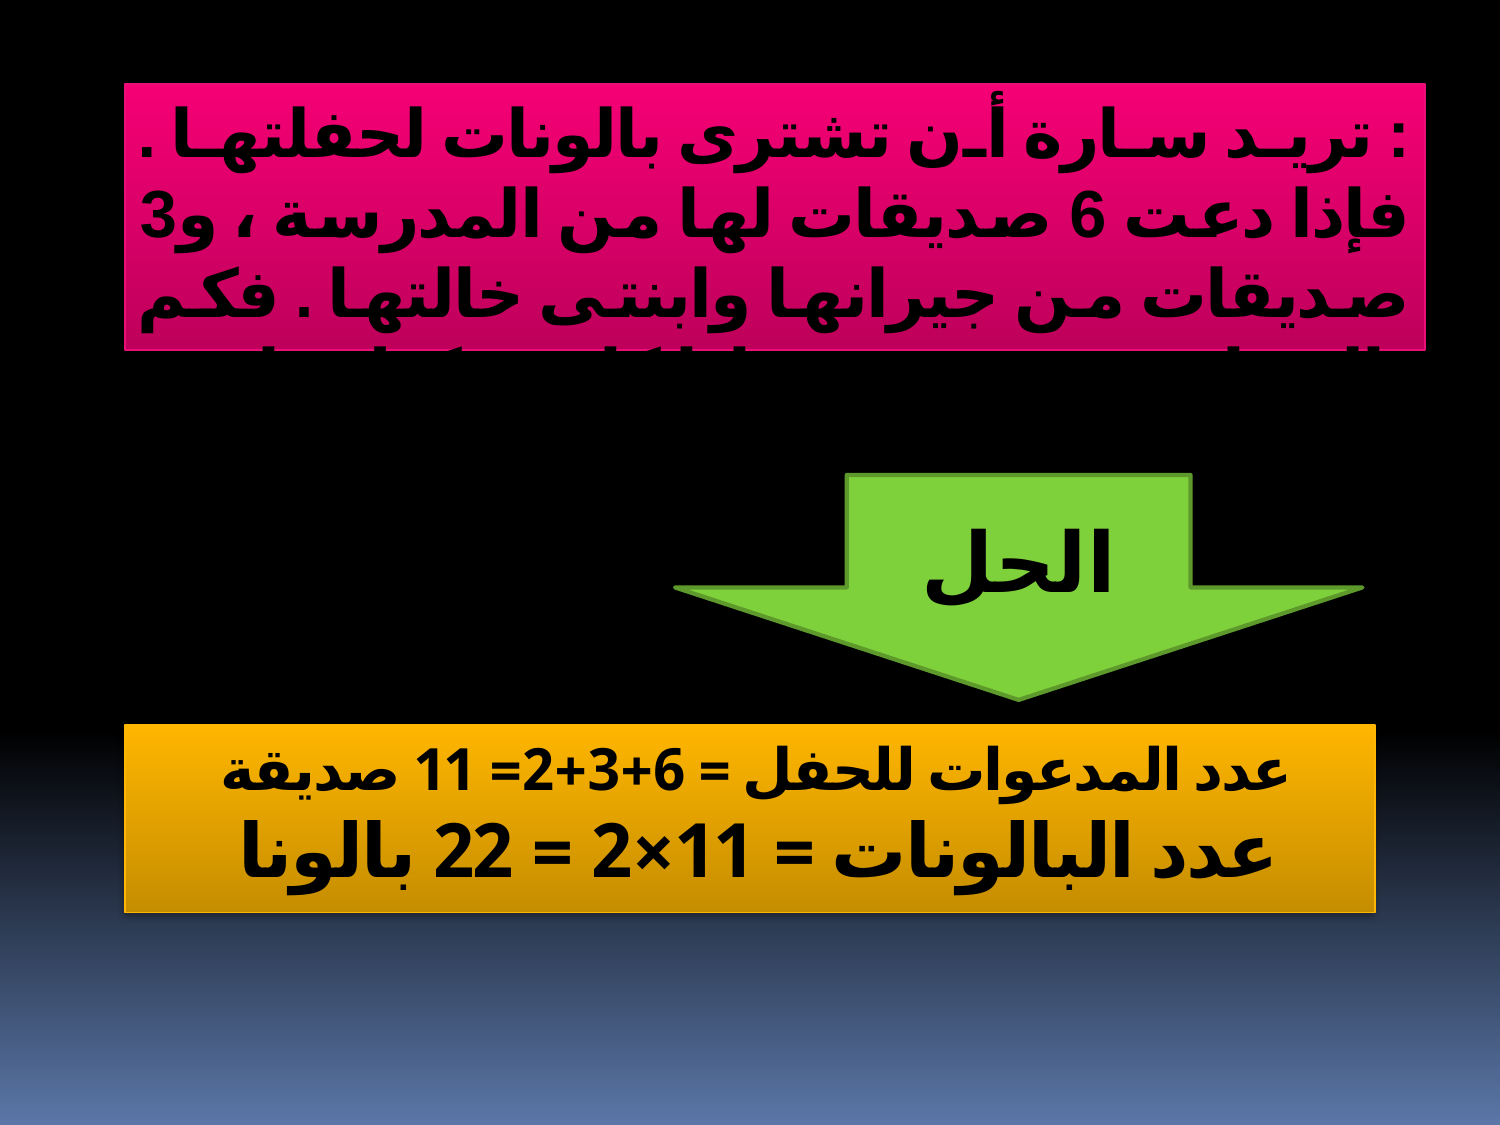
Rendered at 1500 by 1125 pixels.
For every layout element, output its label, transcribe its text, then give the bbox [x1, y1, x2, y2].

text_box : تريد سارة أن تشترى بالونات لحفلتها . فإذا دعت 6 صديقات لها من المدرسة ، و3 صديقات من جيرانها وابنتى خالتها . فكم بالونا سوف تشترى إذا كانت كل واحدة منهن ستأخذ بالونين ؟ [124, 83, 1426, 351]
text_box عدد المدعوات للحفل = 6+3+2= 11 صديقة عدد البالونات = 11×2 = 22 بالونا [124, 724, 1376, 913]
text_box الحل [672, 472, 1365, 702]
